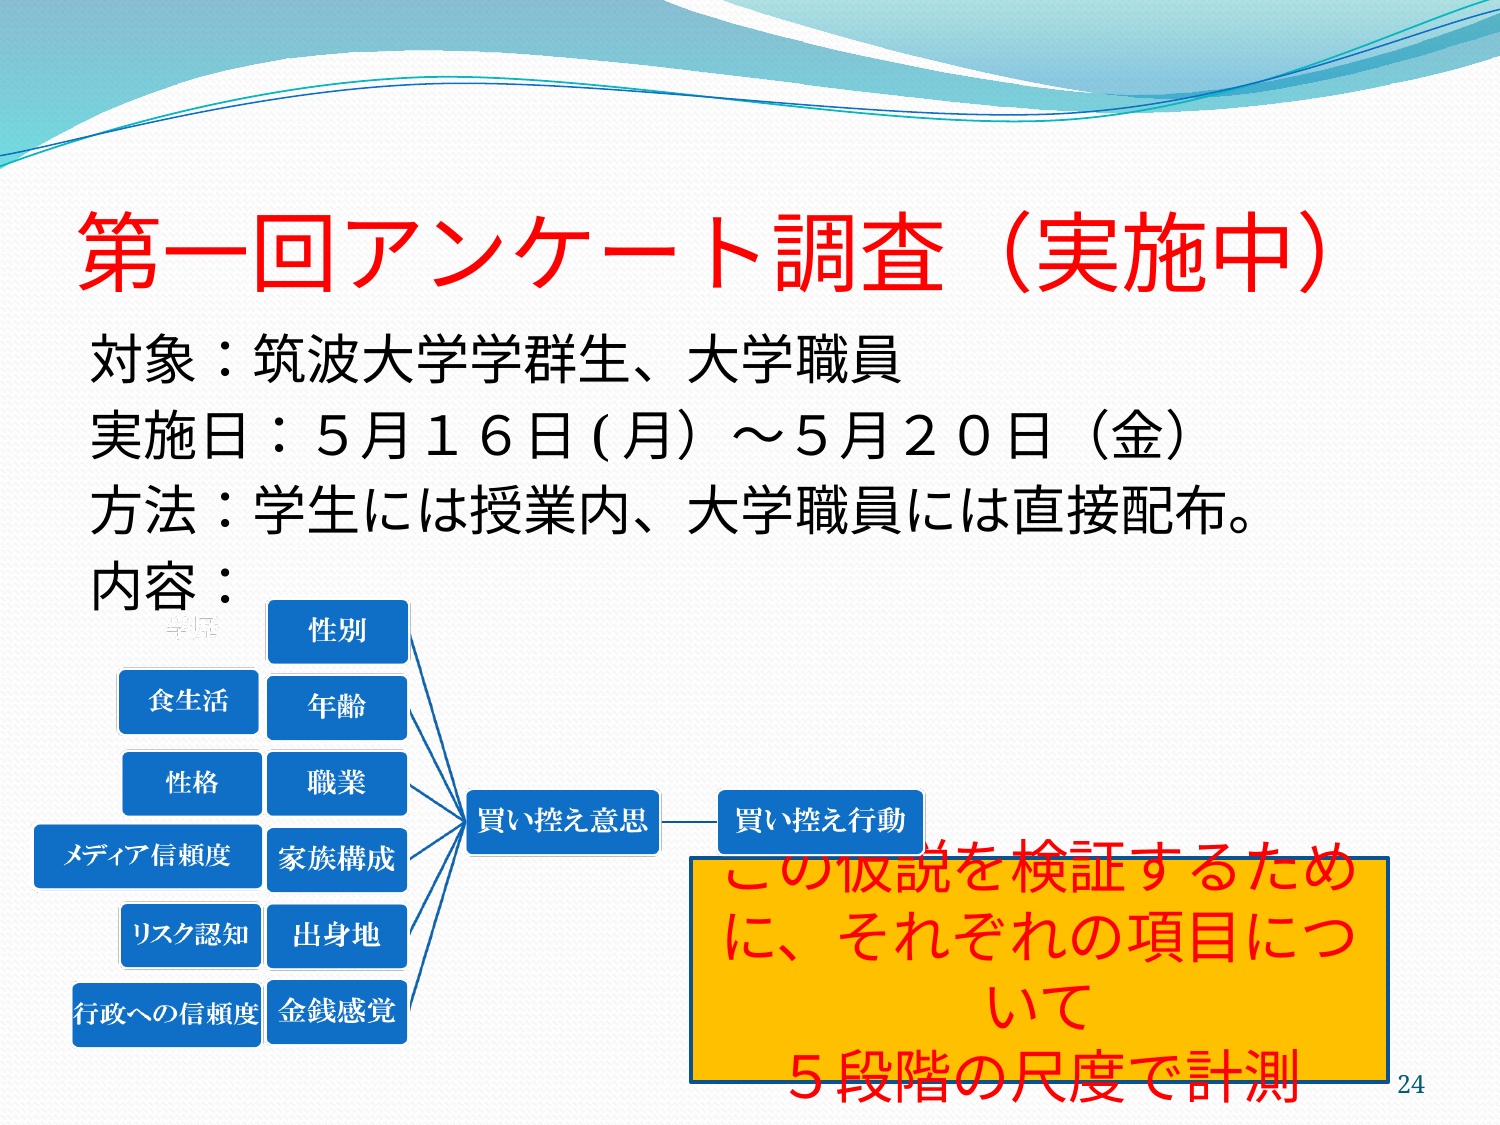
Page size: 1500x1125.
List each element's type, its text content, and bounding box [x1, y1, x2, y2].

text_box この仮説を検証するために、それぞれの項目について ５段階の尺度で計測 [689, 856, 1390, 1084]
list 対象：筑波大学学群生、大学職員 実施日：５月１６日(月）～５月２０日（金） 方法：学生には授業内、大学職員には直接配布。 内容： [75, 317, 1425, 1038]
title 第一回アンケート調査（実施中） [75, 115, 1425, 303]
slide_number 24 [1299, 1042, 1425, 1103]
picture [29, 597, 969, 1049]
